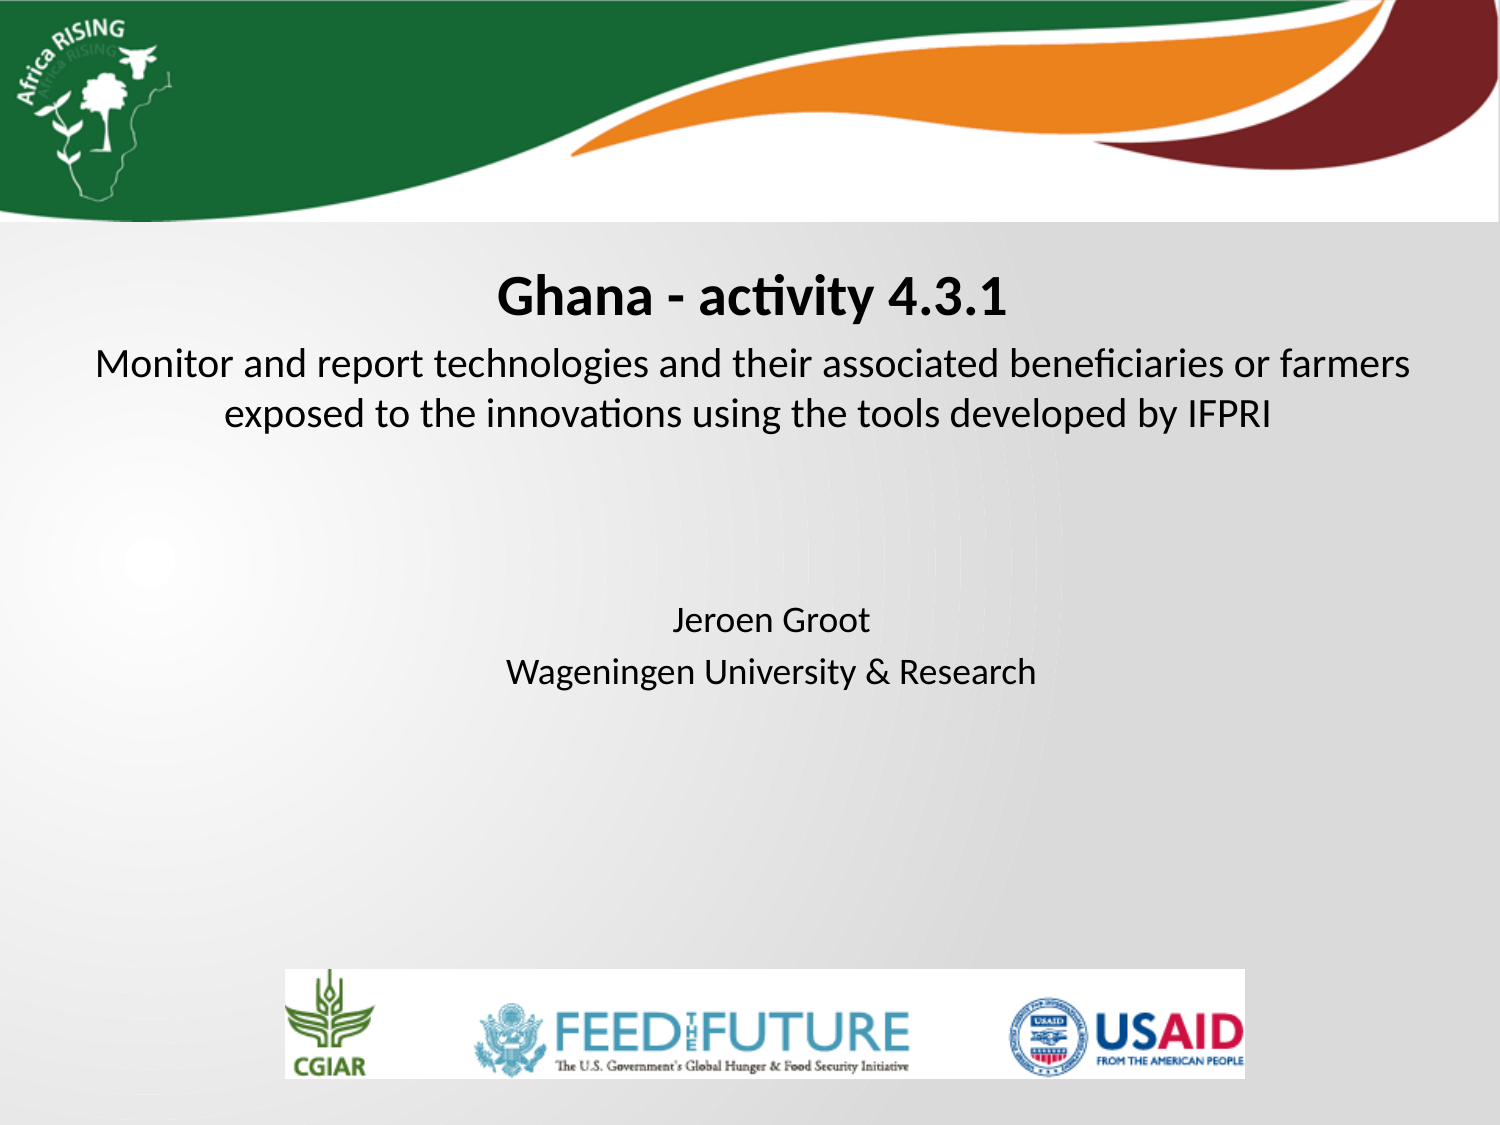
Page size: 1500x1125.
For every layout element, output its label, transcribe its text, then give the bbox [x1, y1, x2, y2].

picture [285, 969, 1245, 1079]
list Jeroen Groot Wageningen University & Research [387, 587, 1138, 788]
list Ghana - activity 4.3.1 Monitor and report technologies and their associated beneficiaries or farmers exposed to the innovations using the tools developed by IFPRI [24, 249, 1463, 475]
picture [0, 0, 1499, 222]
